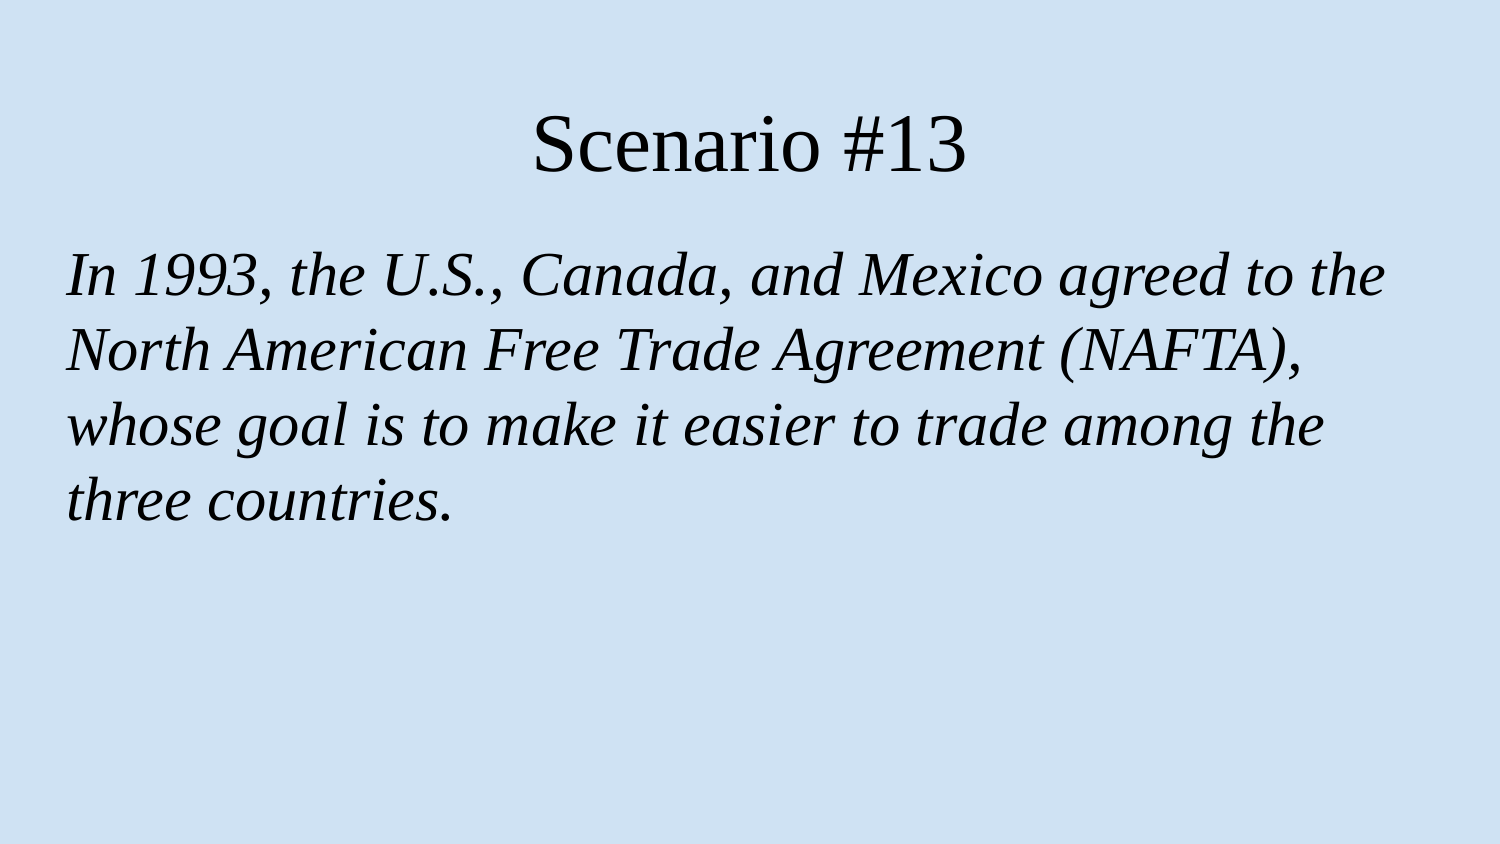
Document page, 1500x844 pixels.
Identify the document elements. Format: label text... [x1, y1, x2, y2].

title Scenario #13 [51, 72, 1449, 167]
list In 1993, the U.S., Canada, and Mexico agreed to the North American Free Trade Agreement (NAFTA), whose goal is to make it easier to trade among the three countries. [51, 218, 1449, 750]
